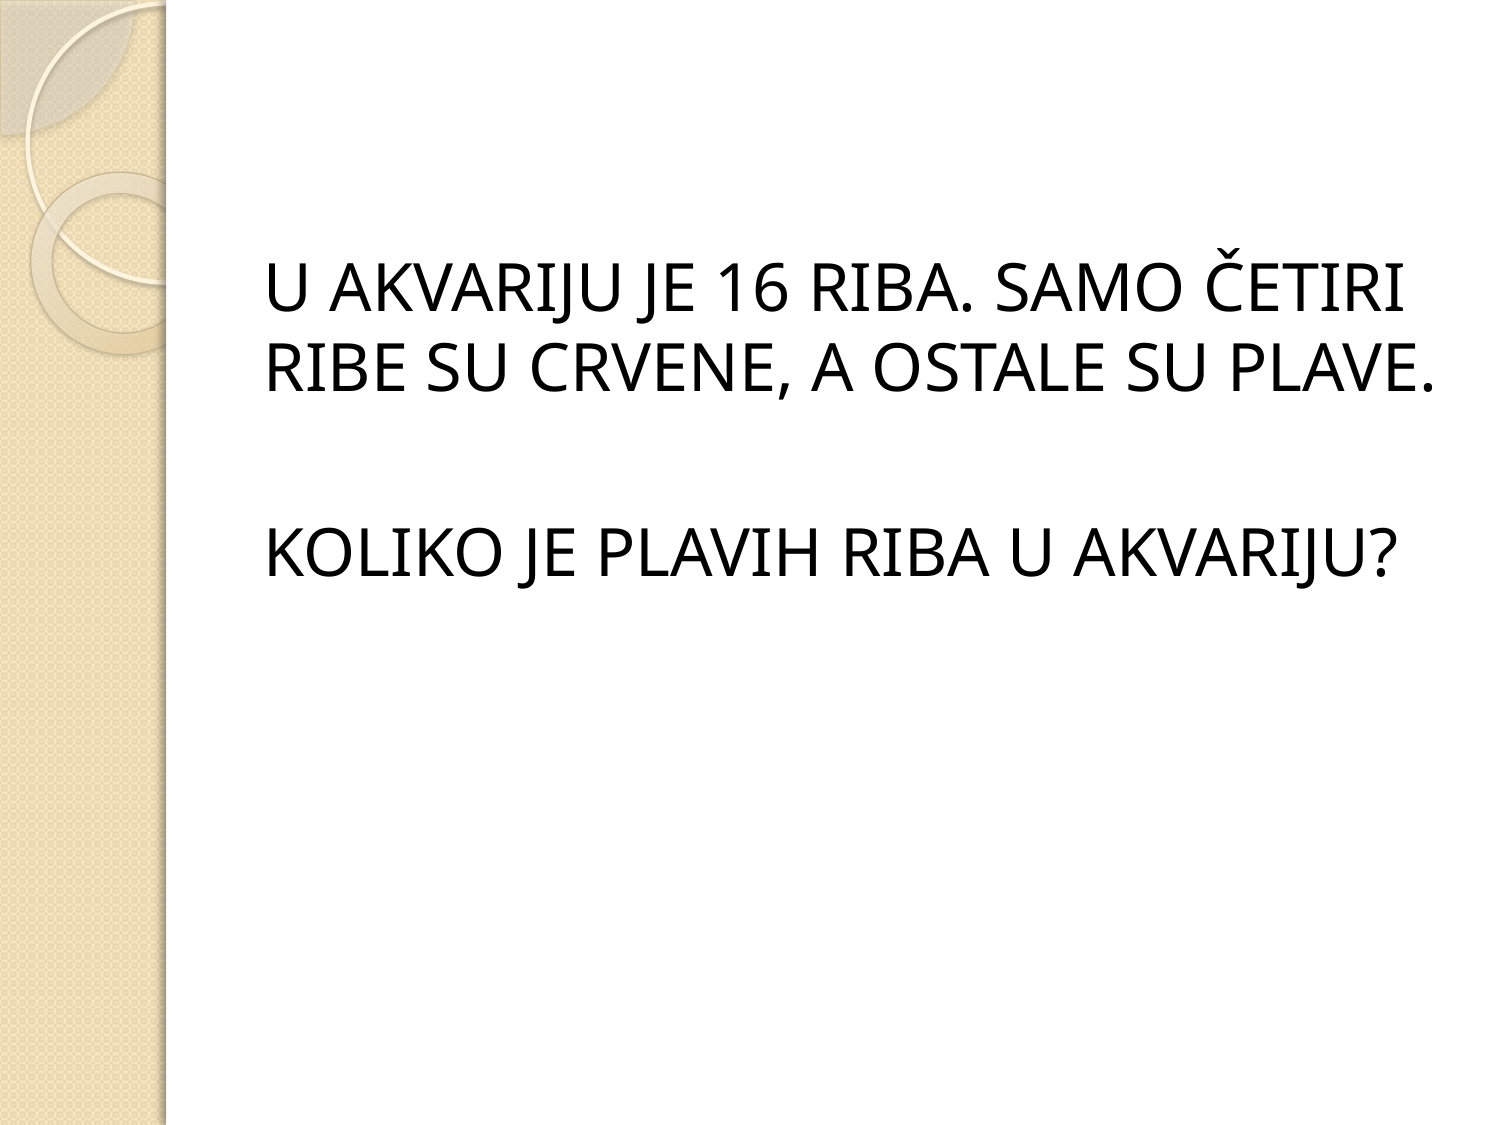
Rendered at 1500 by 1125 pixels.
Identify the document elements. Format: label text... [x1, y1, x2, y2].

list U AKVARIJU JE 16 RIBA. SAMO ČETIRI RIBE SU CRVENE, A OSTALE SU PLAVE. KOLIKO JE PLAVIH RIBA U AKVARIJU? [235, 237, 1466, 1025]
